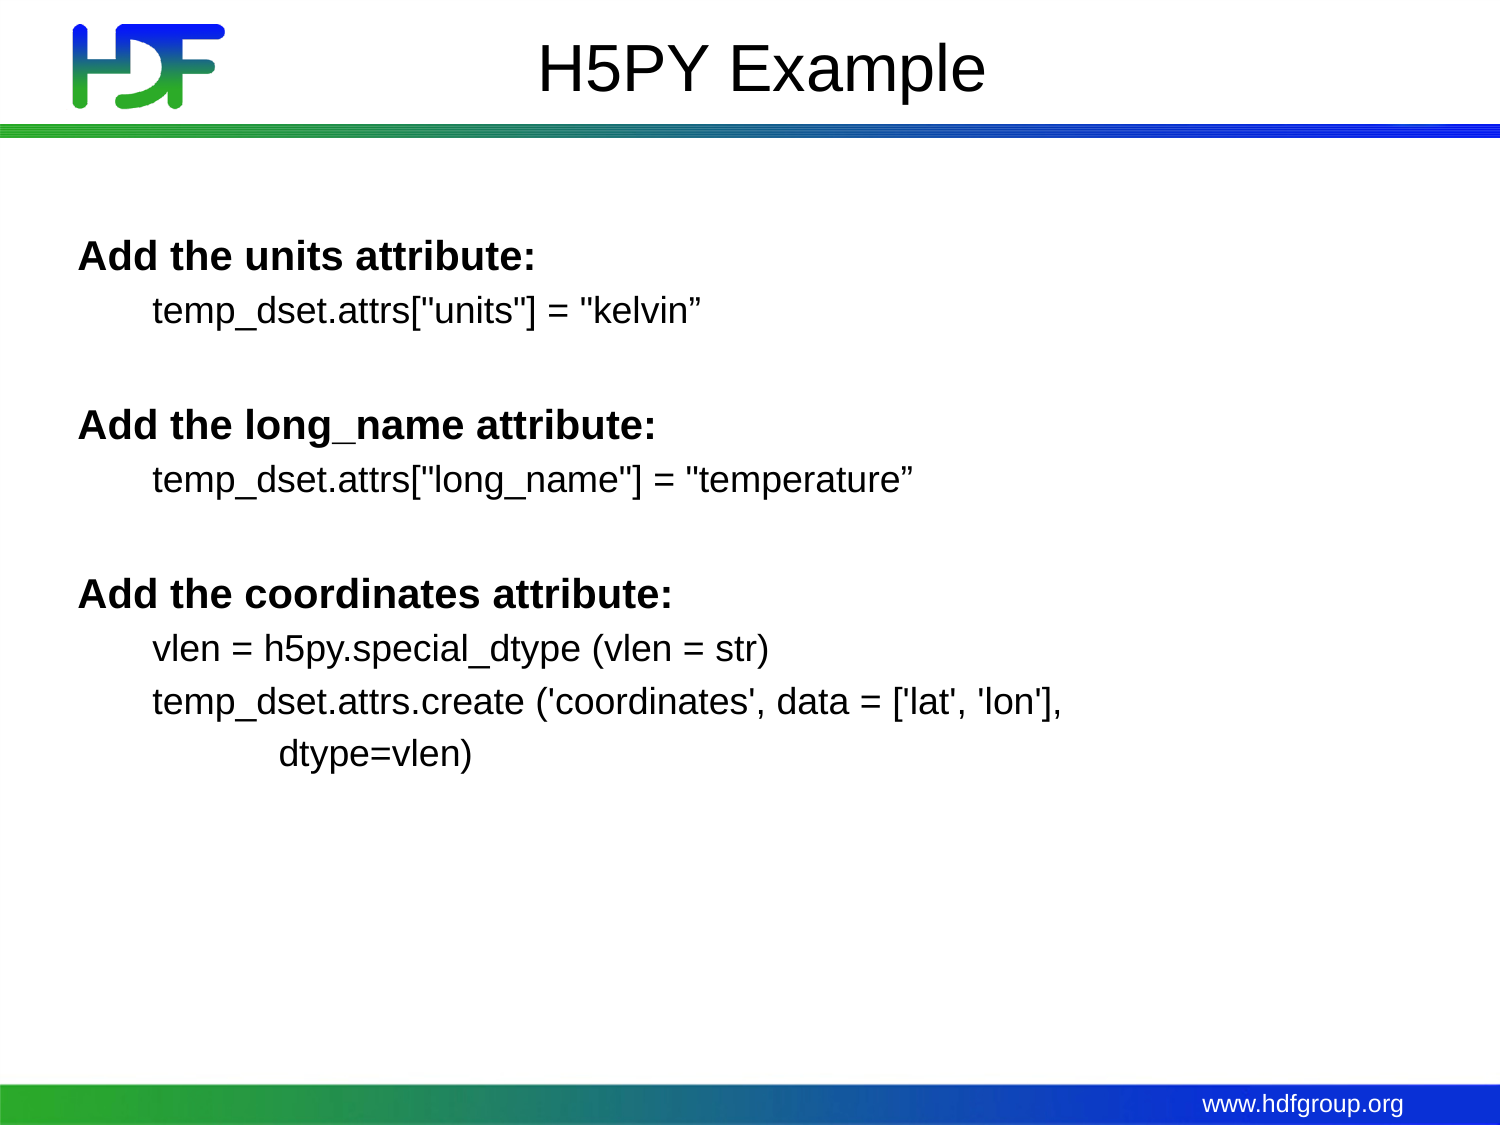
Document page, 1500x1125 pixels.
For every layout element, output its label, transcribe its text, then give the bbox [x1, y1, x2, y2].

title H5PY Example [187, 24, 1338, 113]
picture [0, 0, 1500, 1125]
list Add the units attribute: temp_dset.attrs["units"] = "kelvin” Add the long_name attribute: temp_dset.attrs["long_name"] = "temperature” Add the coordinates attribute: vlen = h5py.special_dtype (vlen = str) temp_dset.attrs.create ('coordinates', data = ['lat', 'lon'], dtype=vlen) [62, 162, 1451, 1063]
